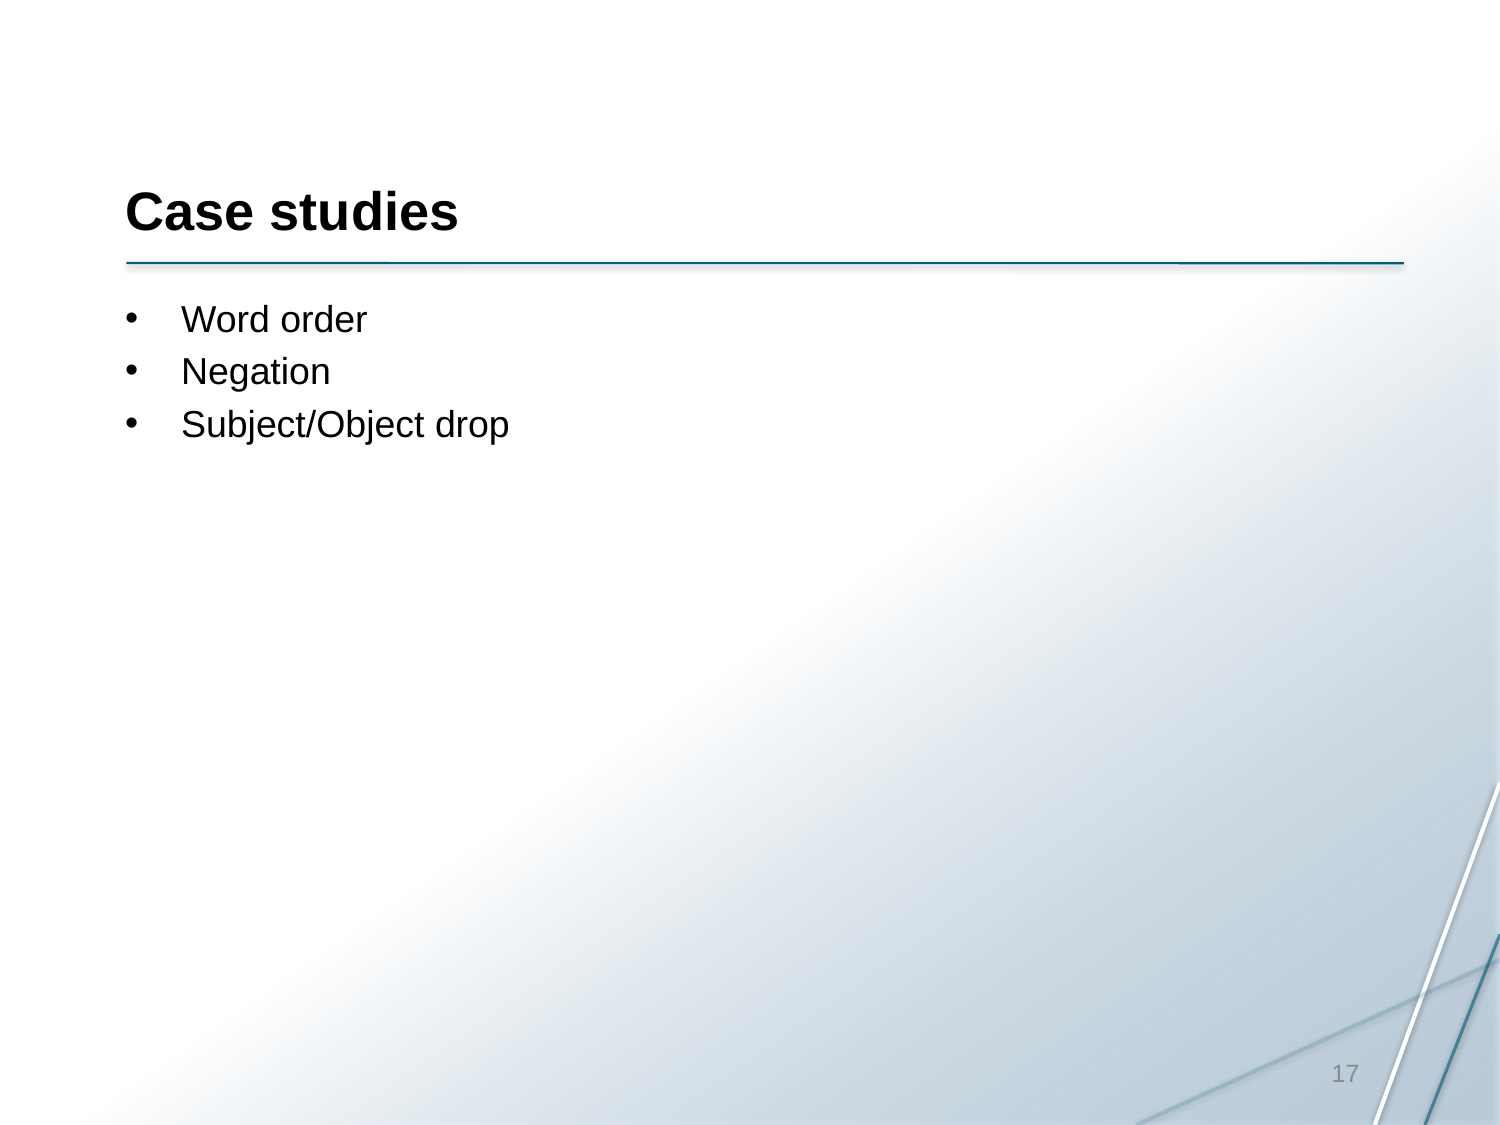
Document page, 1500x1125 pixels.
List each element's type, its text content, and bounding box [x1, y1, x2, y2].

title Case studies [109, 49, 1403, 249]
list Word order Negation Subject/Object drop [109, 287, 1404, 1005]
slide_number 17 [1074, 1042, 1375, 1103]
